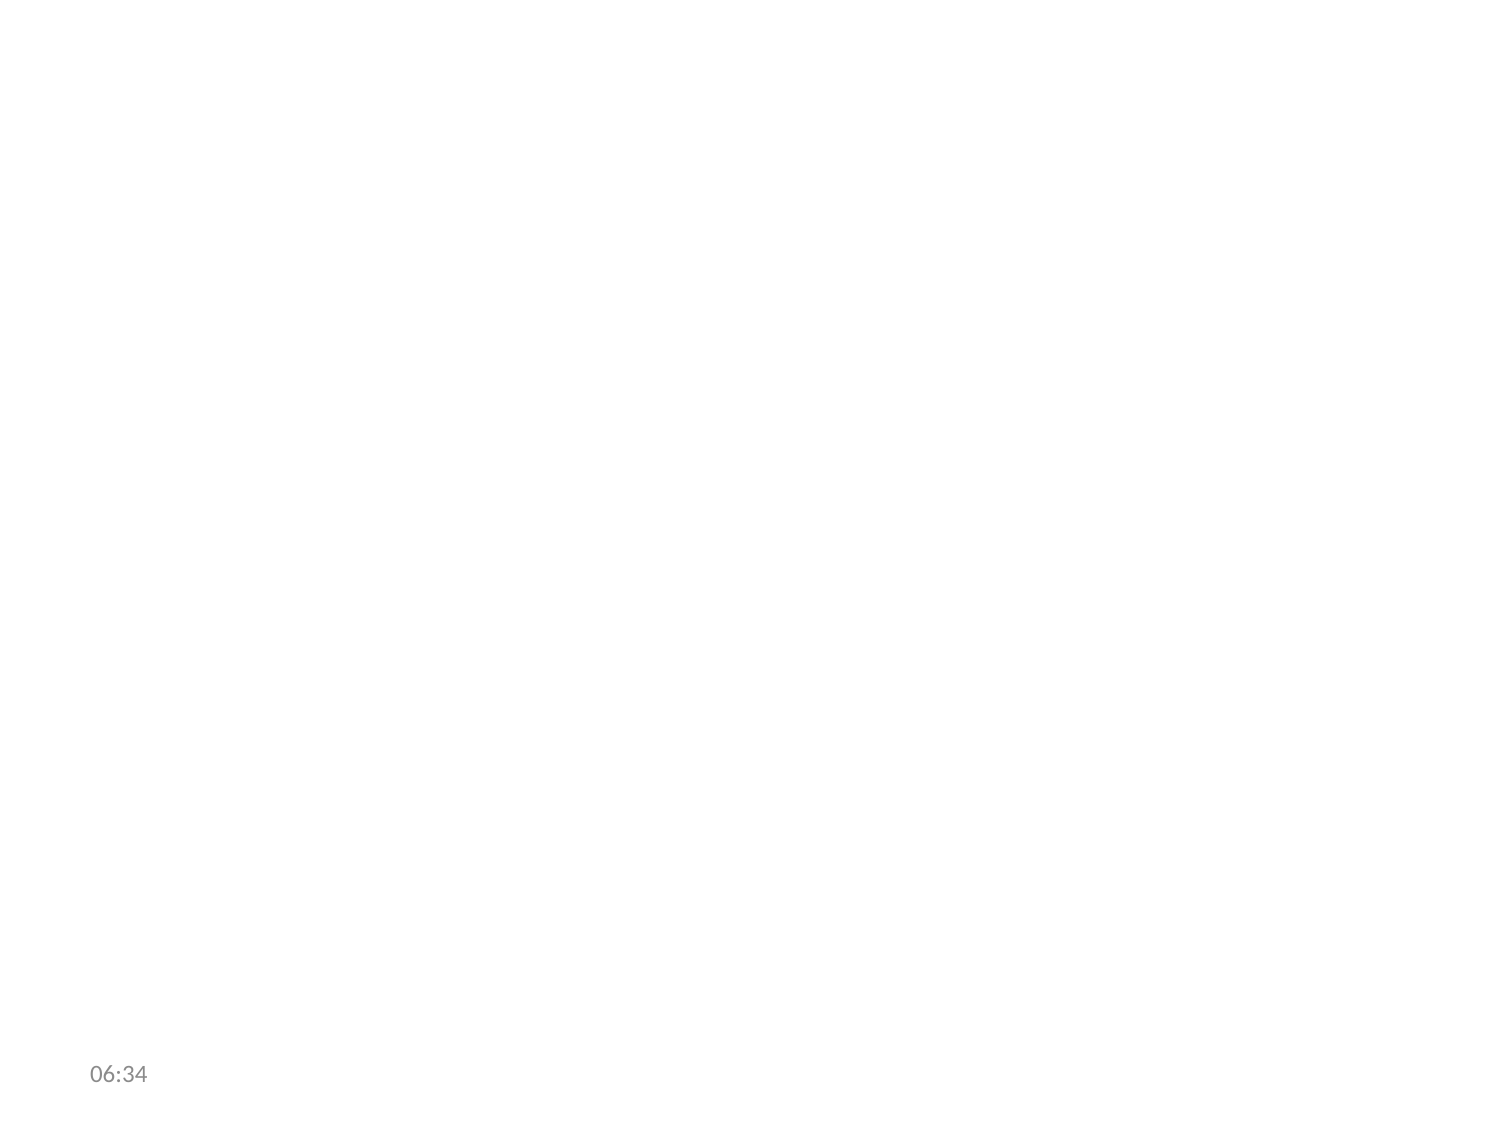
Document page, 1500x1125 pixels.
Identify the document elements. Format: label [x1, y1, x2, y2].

slide_number [75, 1042, 425, 1103]
